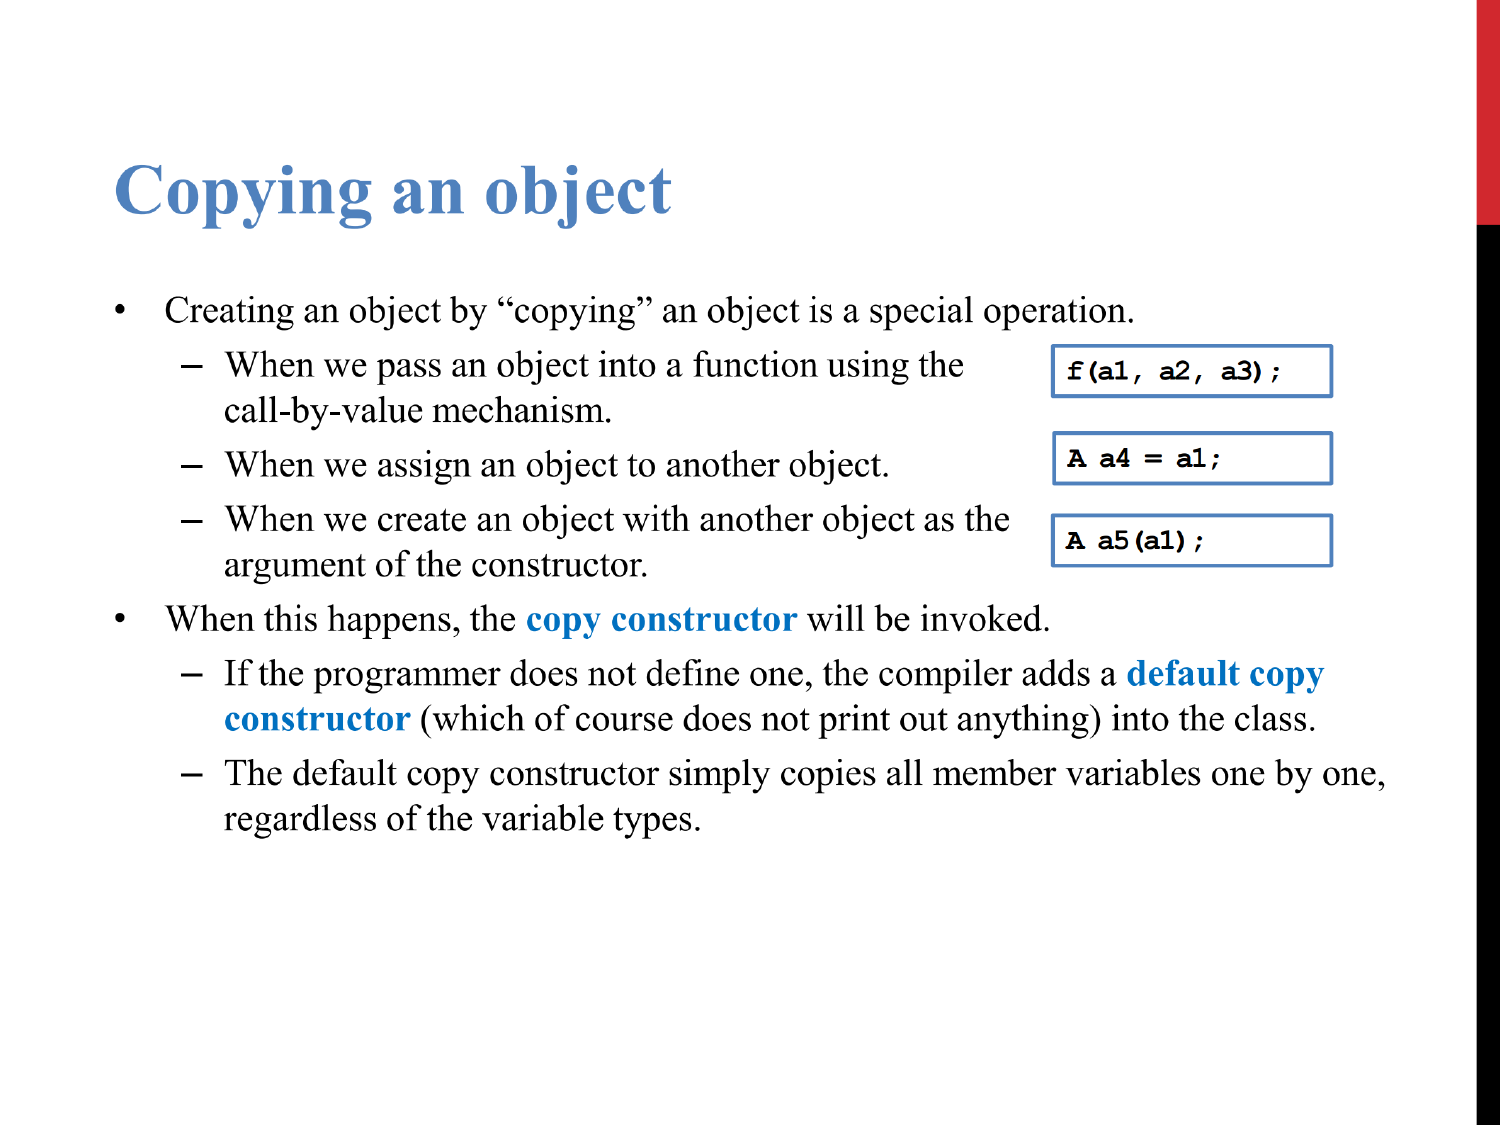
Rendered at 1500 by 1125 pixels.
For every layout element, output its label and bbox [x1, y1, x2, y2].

list [74, 142, 1397, 992]
